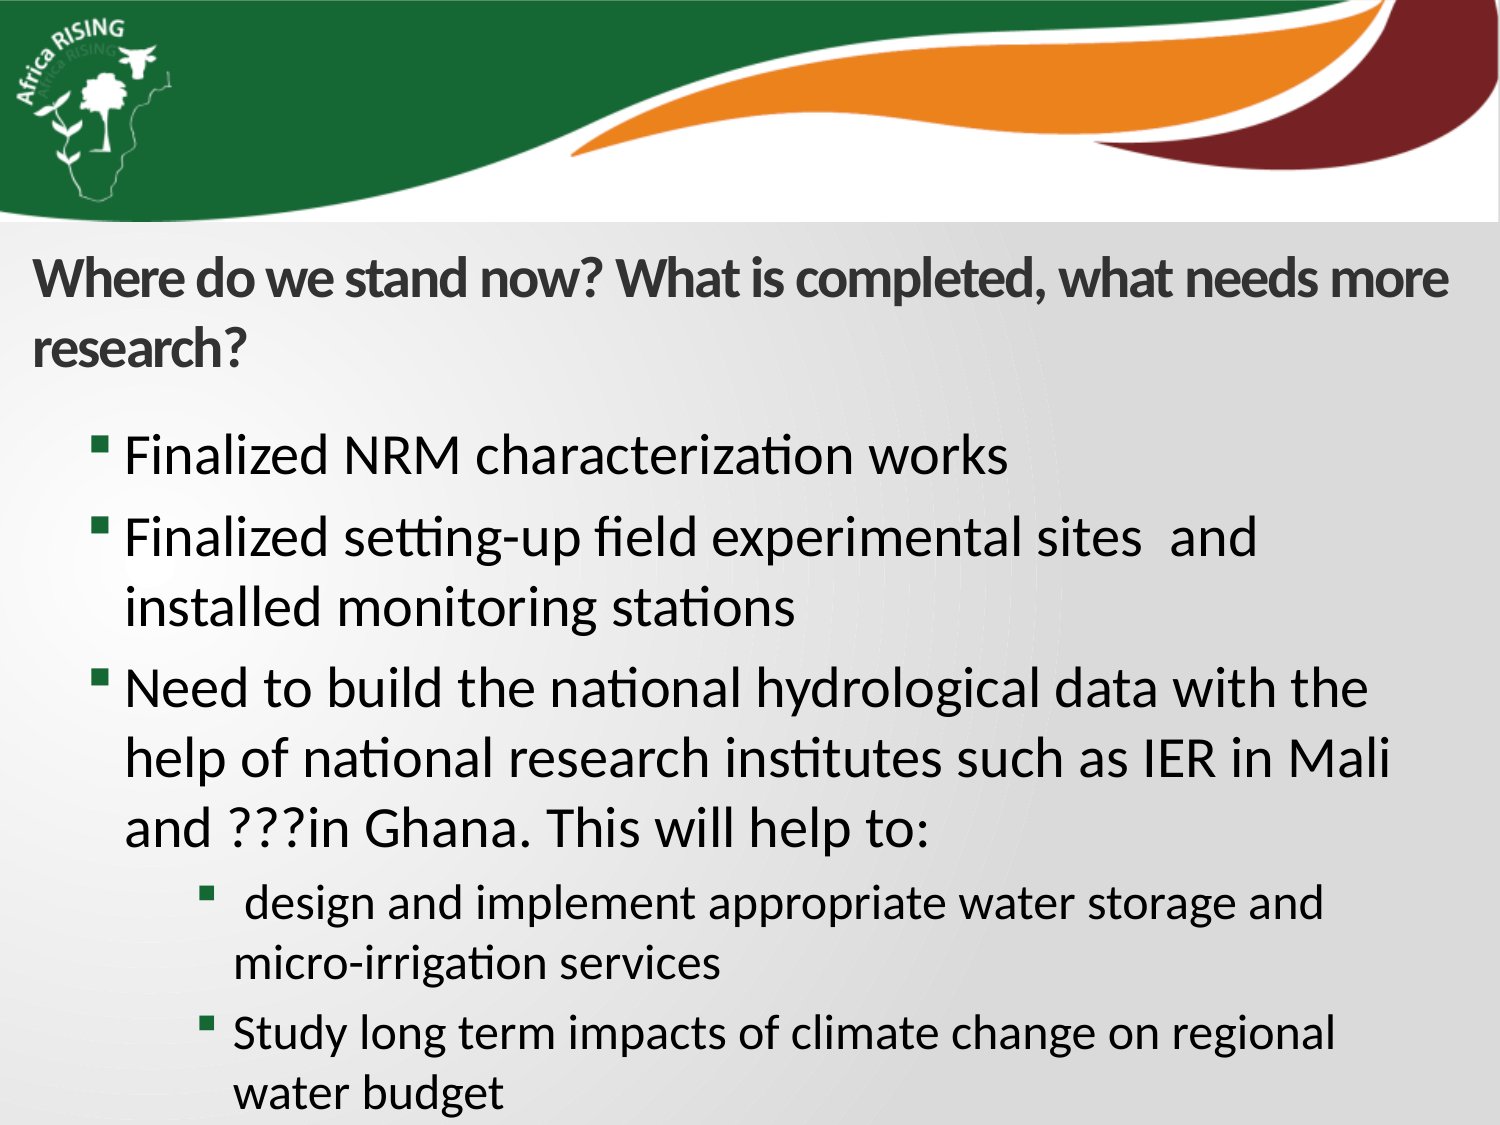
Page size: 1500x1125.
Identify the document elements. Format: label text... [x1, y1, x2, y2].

list Finalized NRM characterization works Finalized setting-up field experimental sites and installed monitoring stations Need to build the national hydrological data with the help of national research institutes such as IER in Mali and ???in Ghana. This will help to: design and implement appropriate water storage and micro-irrigation services Study long term impacts of climate change on regional water budget [53, 408, 1459, 1125]
title Where do we stand now? What is completed, what needs more research? [17, 231, 1483, 374]
picture [0, 0, 1499, 222]
